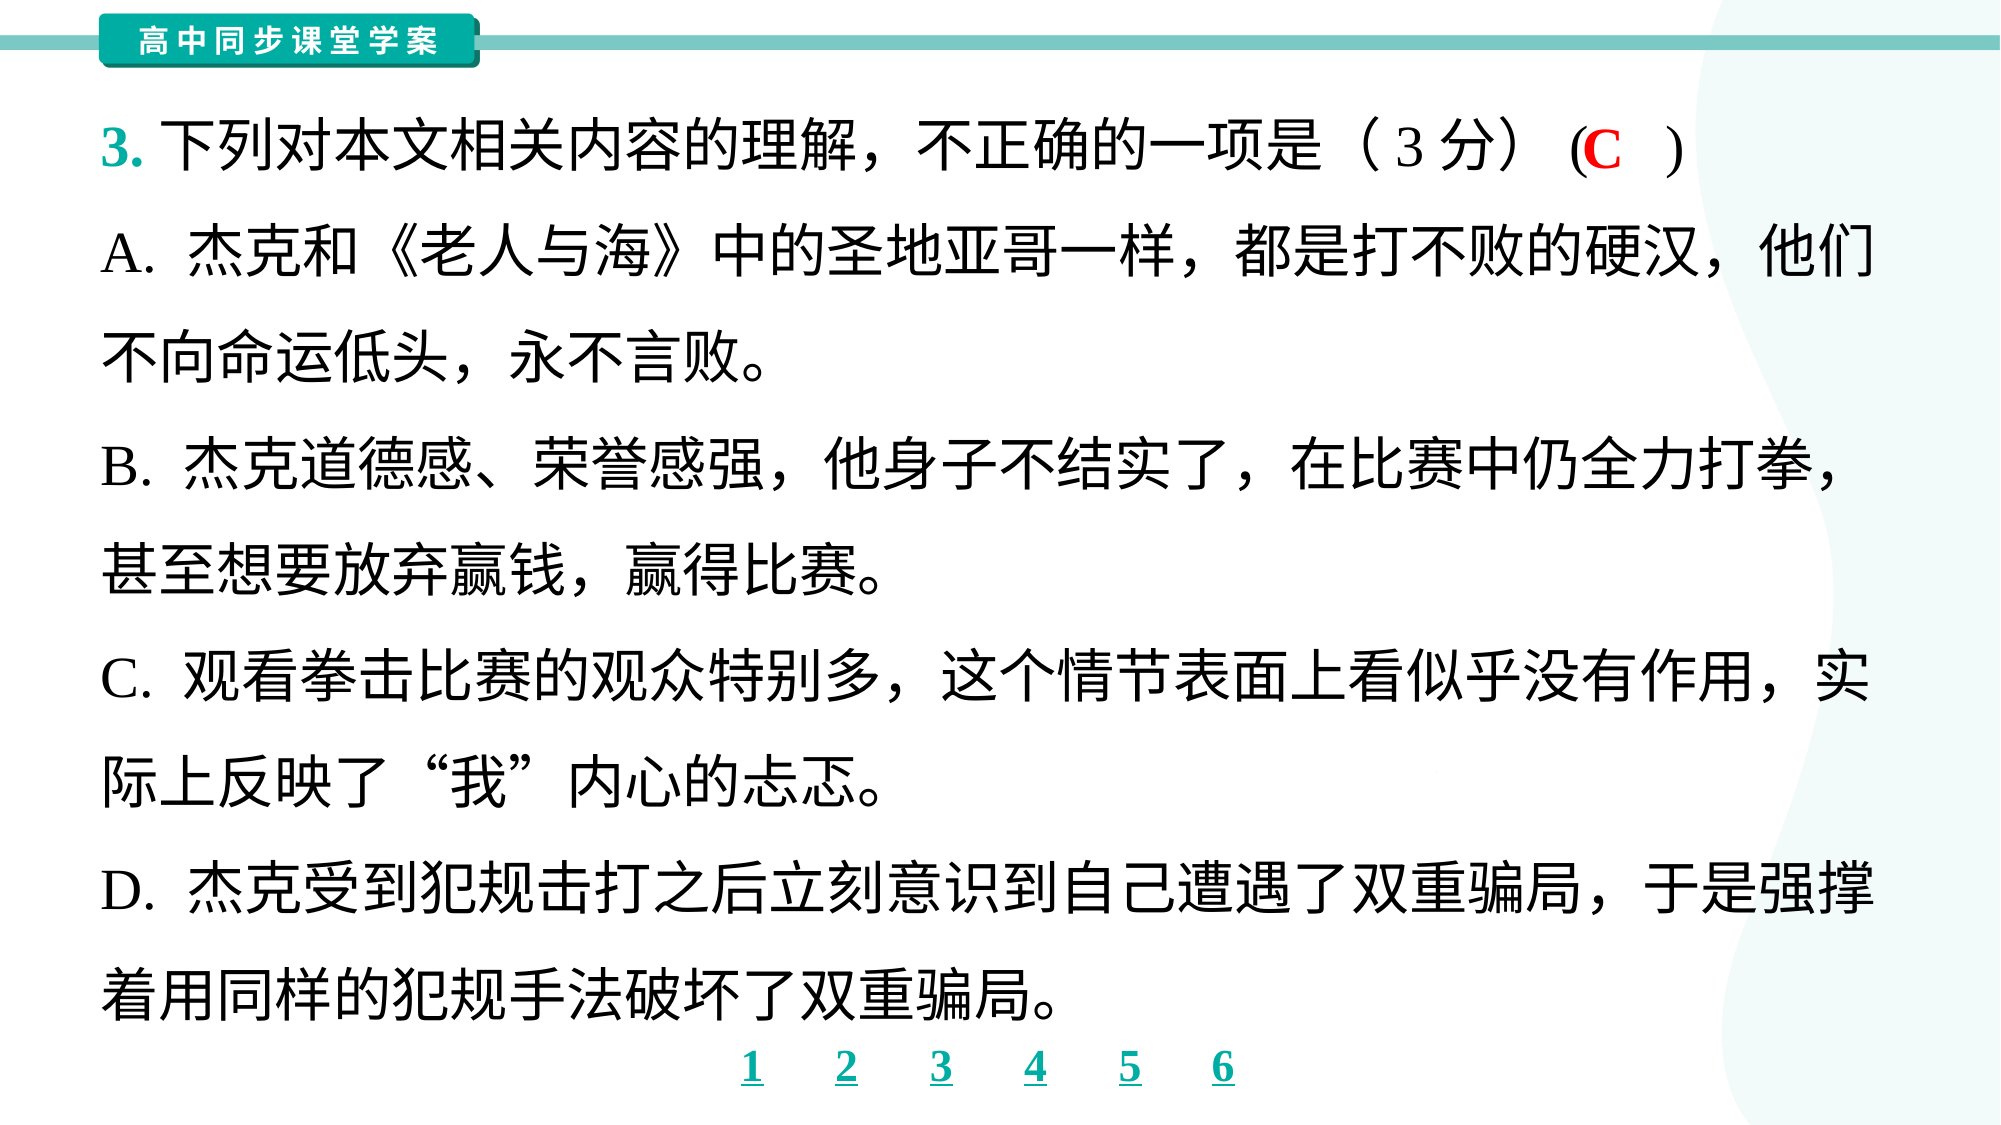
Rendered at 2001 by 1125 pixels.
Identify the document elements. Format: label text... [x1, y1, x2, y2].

picture [0, 0, 2000, 1125]
text_box C [1560, 76, 1646, 177]
text_box 3.下列对本文相关内容的理解，不正确的一项是（3分）( ) [100, 76, 1560, 177]
text_box 3.下列对本文相关内容的理解，不正确的一项是（3分）( ) [1646, 76, 1899, 177]
text_box A. 杰克和《老人与海》中的圣地亚哥一样，都是打不败的硬汉，他们 不向命运低头，永不言败。 B. 杰克道德感、荣誉感强，他身子不结实了，在比赛中仍全力打拳， 甚至想要放弃赢钱，赢得比赛。 C. 观看拳击比赛的观众特别多，这个情节表面上看似乎没有作用，实 际上反映了“我”内心的忐忑。 D. 杰克受到犯规击打之后立刻意识到自己遭遇了双重骗局，于是强撑 着用同样的犯规手法破坏了双重骗局。 [100, 177, 1899, 1028]
